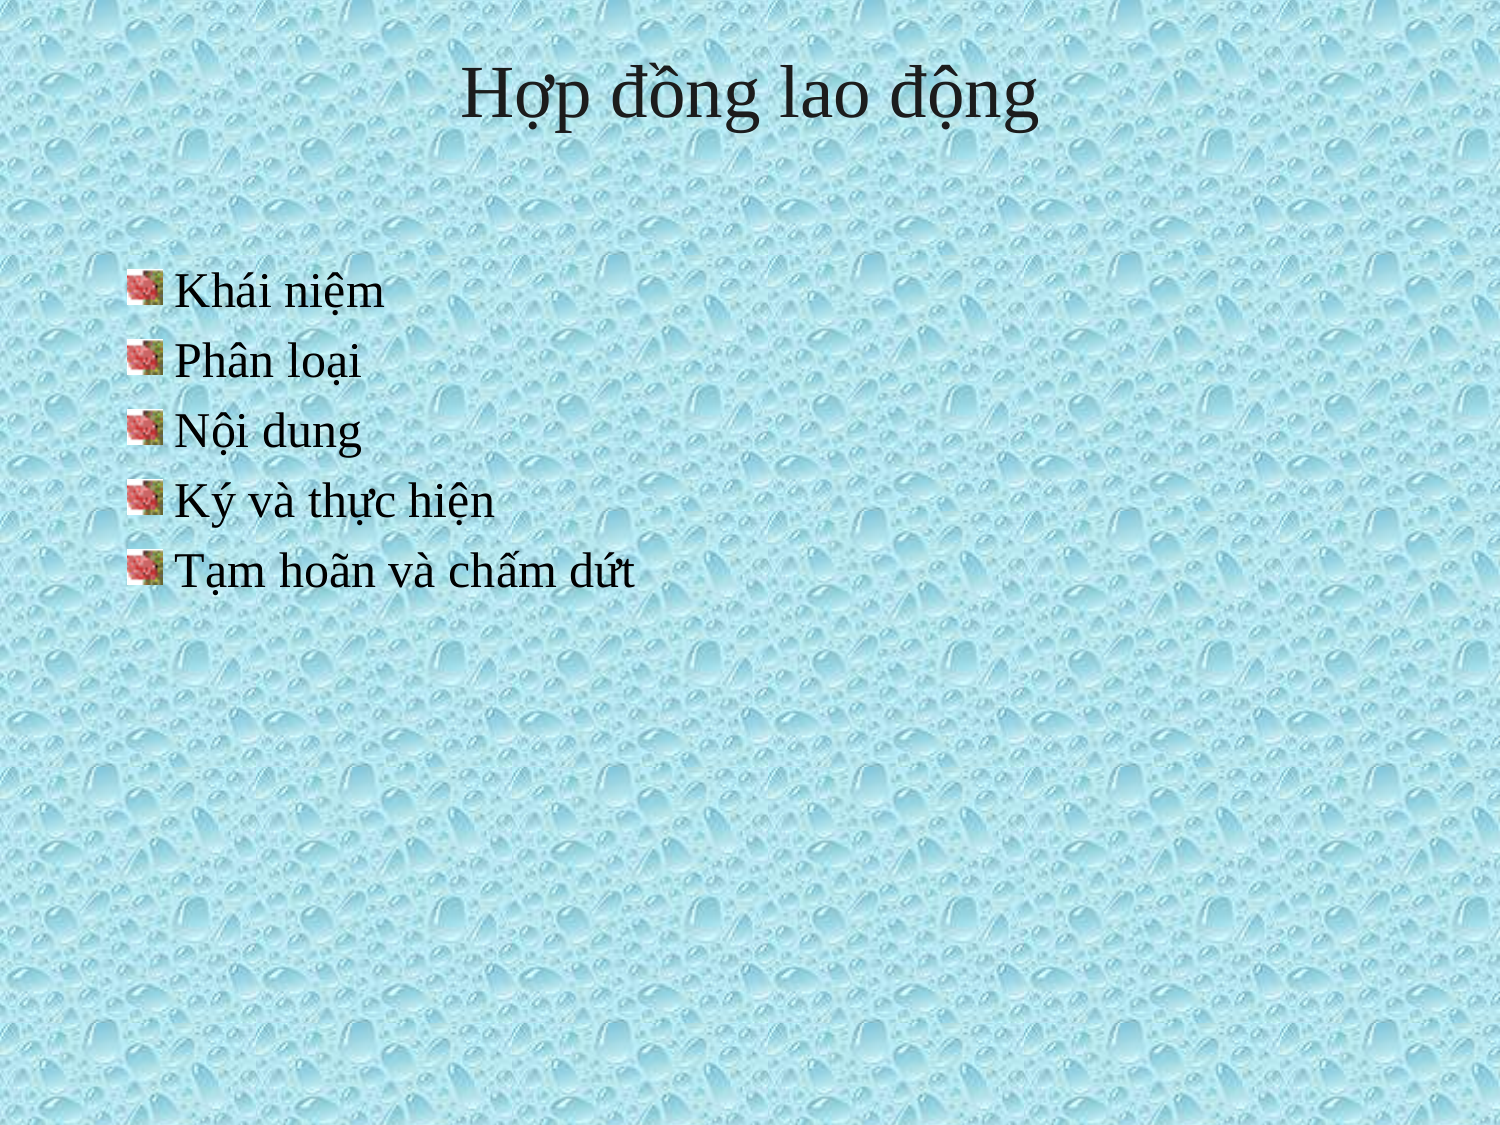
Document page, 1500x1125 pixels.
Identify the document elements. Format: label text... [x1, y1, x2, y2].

title Hợp đồng lao động [112, 0, 1388, 176]
subtitle Khái niệm Phân loại Nội dung Ký và thực hiện Tạm hoãn và chấm dứt [112, 249, 1401, 976]
picture [0, 0, 1500, 1125]
